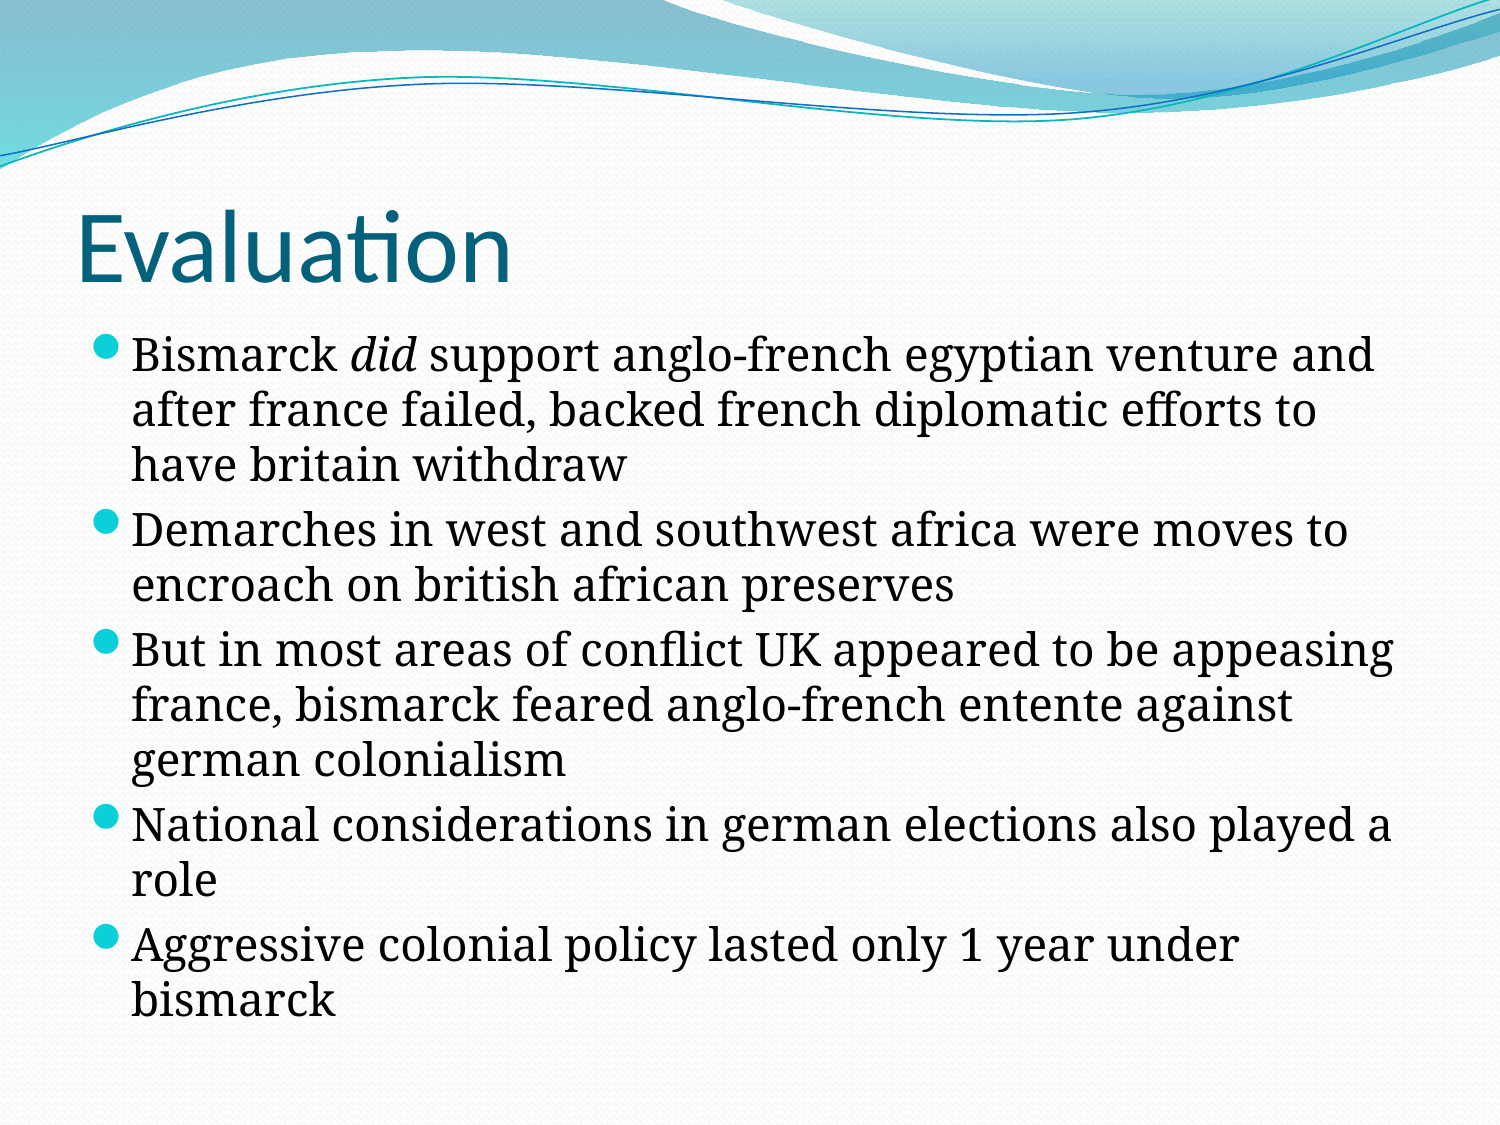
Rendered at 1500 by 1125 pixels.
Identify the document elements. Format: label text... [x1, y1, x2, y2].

title Evaluation [75, 115, 1425, 303]
list Bismarck did support anglo-french egyptian venture and after france failed, backed french diplomatic efforts to have britain withdraw Demarches in west and southwest africa were moves to encroach on british african preserves But in most areas of conflict UK appeared to be appeasing france, bismarck feared anglo-french entente against german colonialism National considerations in german elections also played a role Aggressive colonial policy lasted only 1 year under bismarck [75, 317, 1425, 1038]
